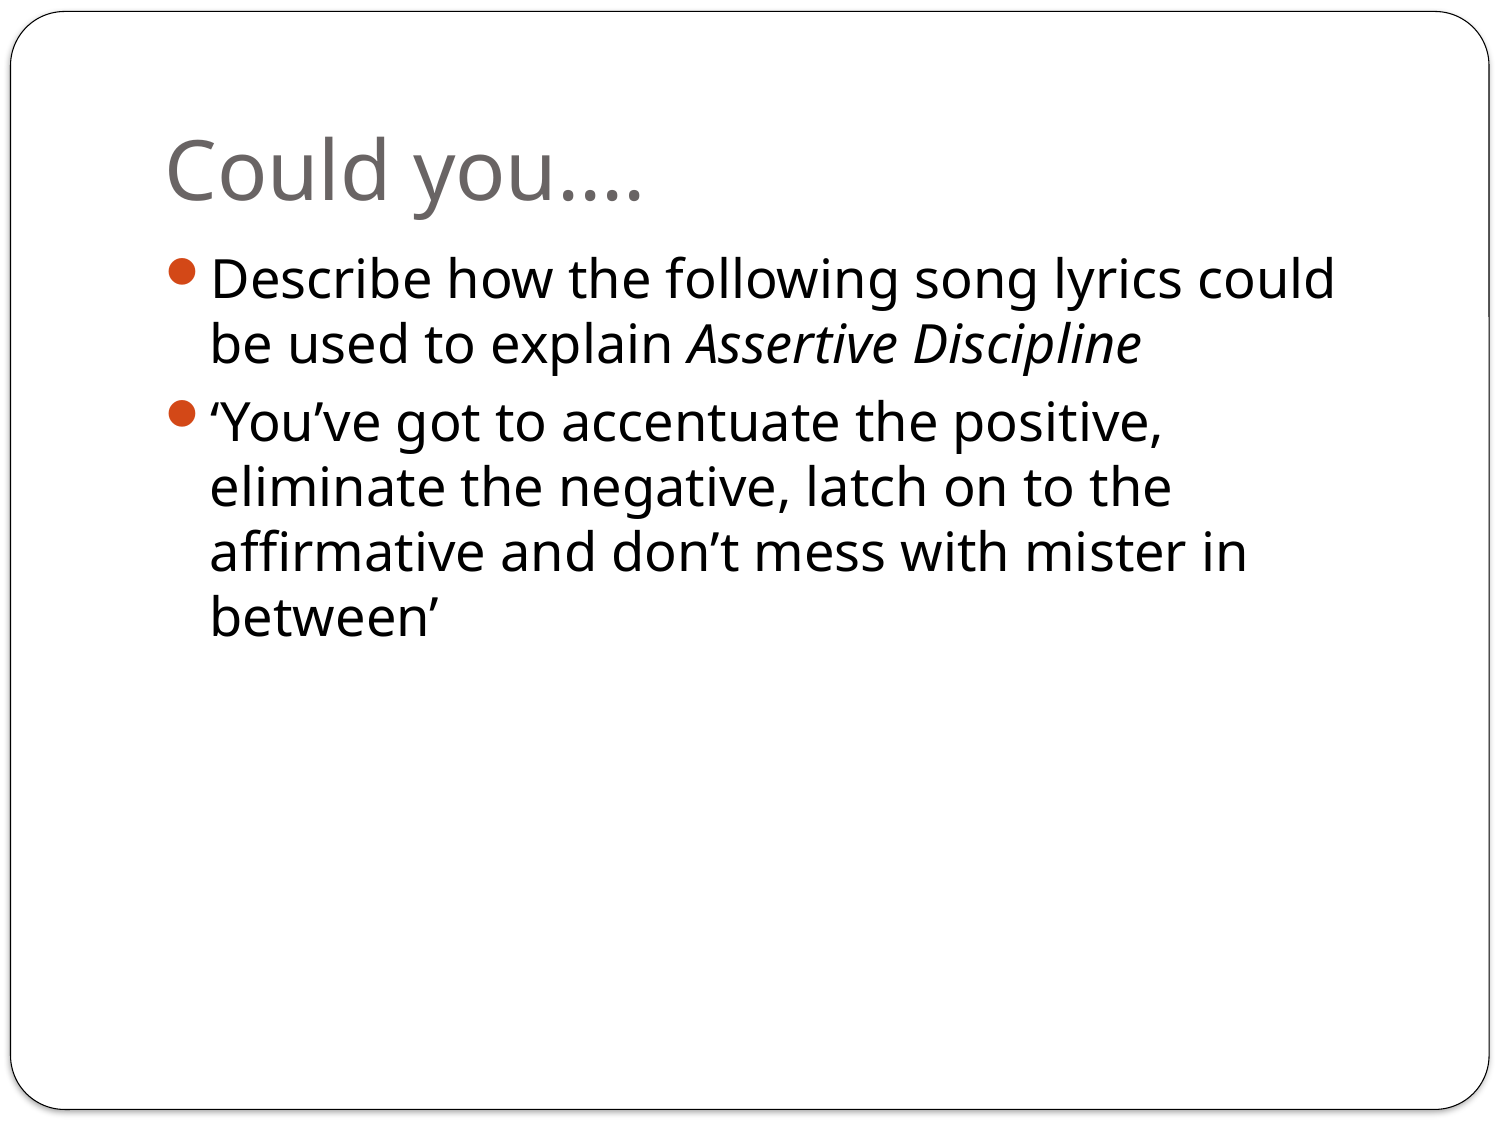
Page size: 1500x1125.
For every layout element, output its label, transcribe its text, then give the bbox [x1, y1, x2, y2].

title Could you.... [150, 45, 1425, 233]
list Describe how the following song lyrics could be used to explain Assertive Discipline ‘You’ve got to accentuate the positive, eliminate the negative, latch on to the affirmative and don’t mess with mister in between’ [150, 237, 1425, 988]
